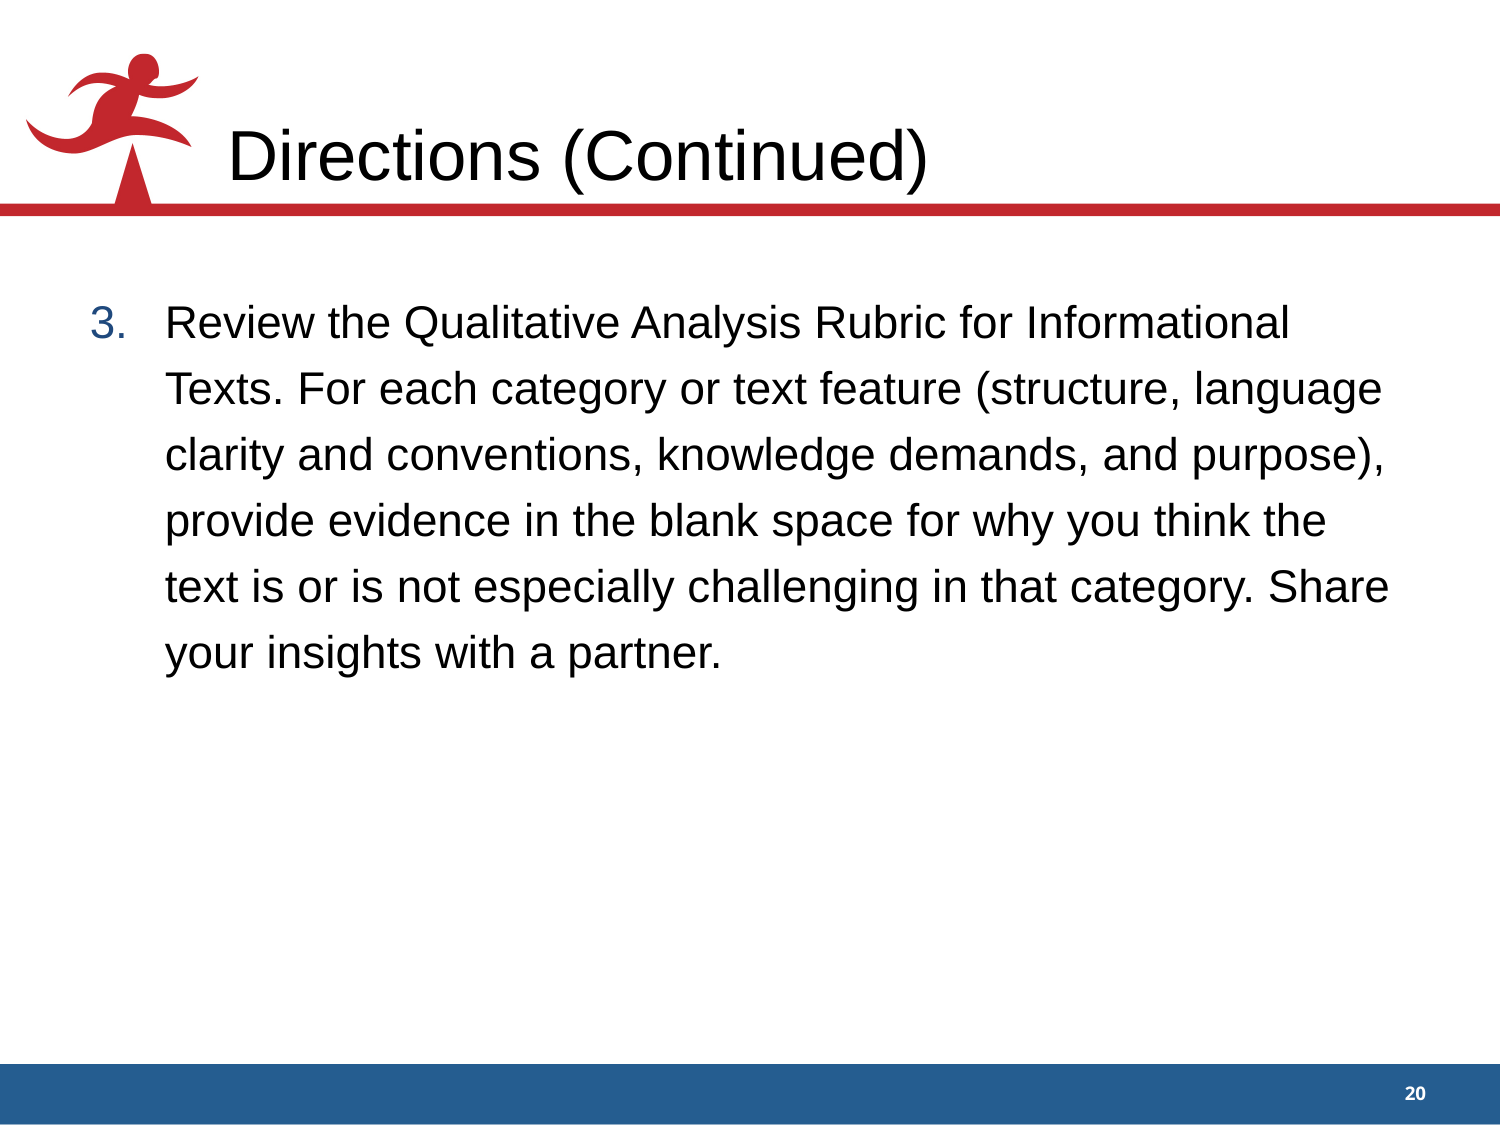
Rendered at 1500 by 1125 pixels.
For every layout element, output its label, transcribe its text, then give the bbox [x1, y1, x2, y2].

list Review the Qualitative Analysis Rubric for Informational Texts. For each category or text feature (structure, language clarity and conventions, knowledge demands, and purpose), provide evidence in the blank space for why you think the text is or is not especially challenging in that category. Share your insights with a partner. [75, 274, 1425, 752]
title Directions (Continued) [212, 107, 1500, 204]
picture [0, 0, 1500, 1125]
